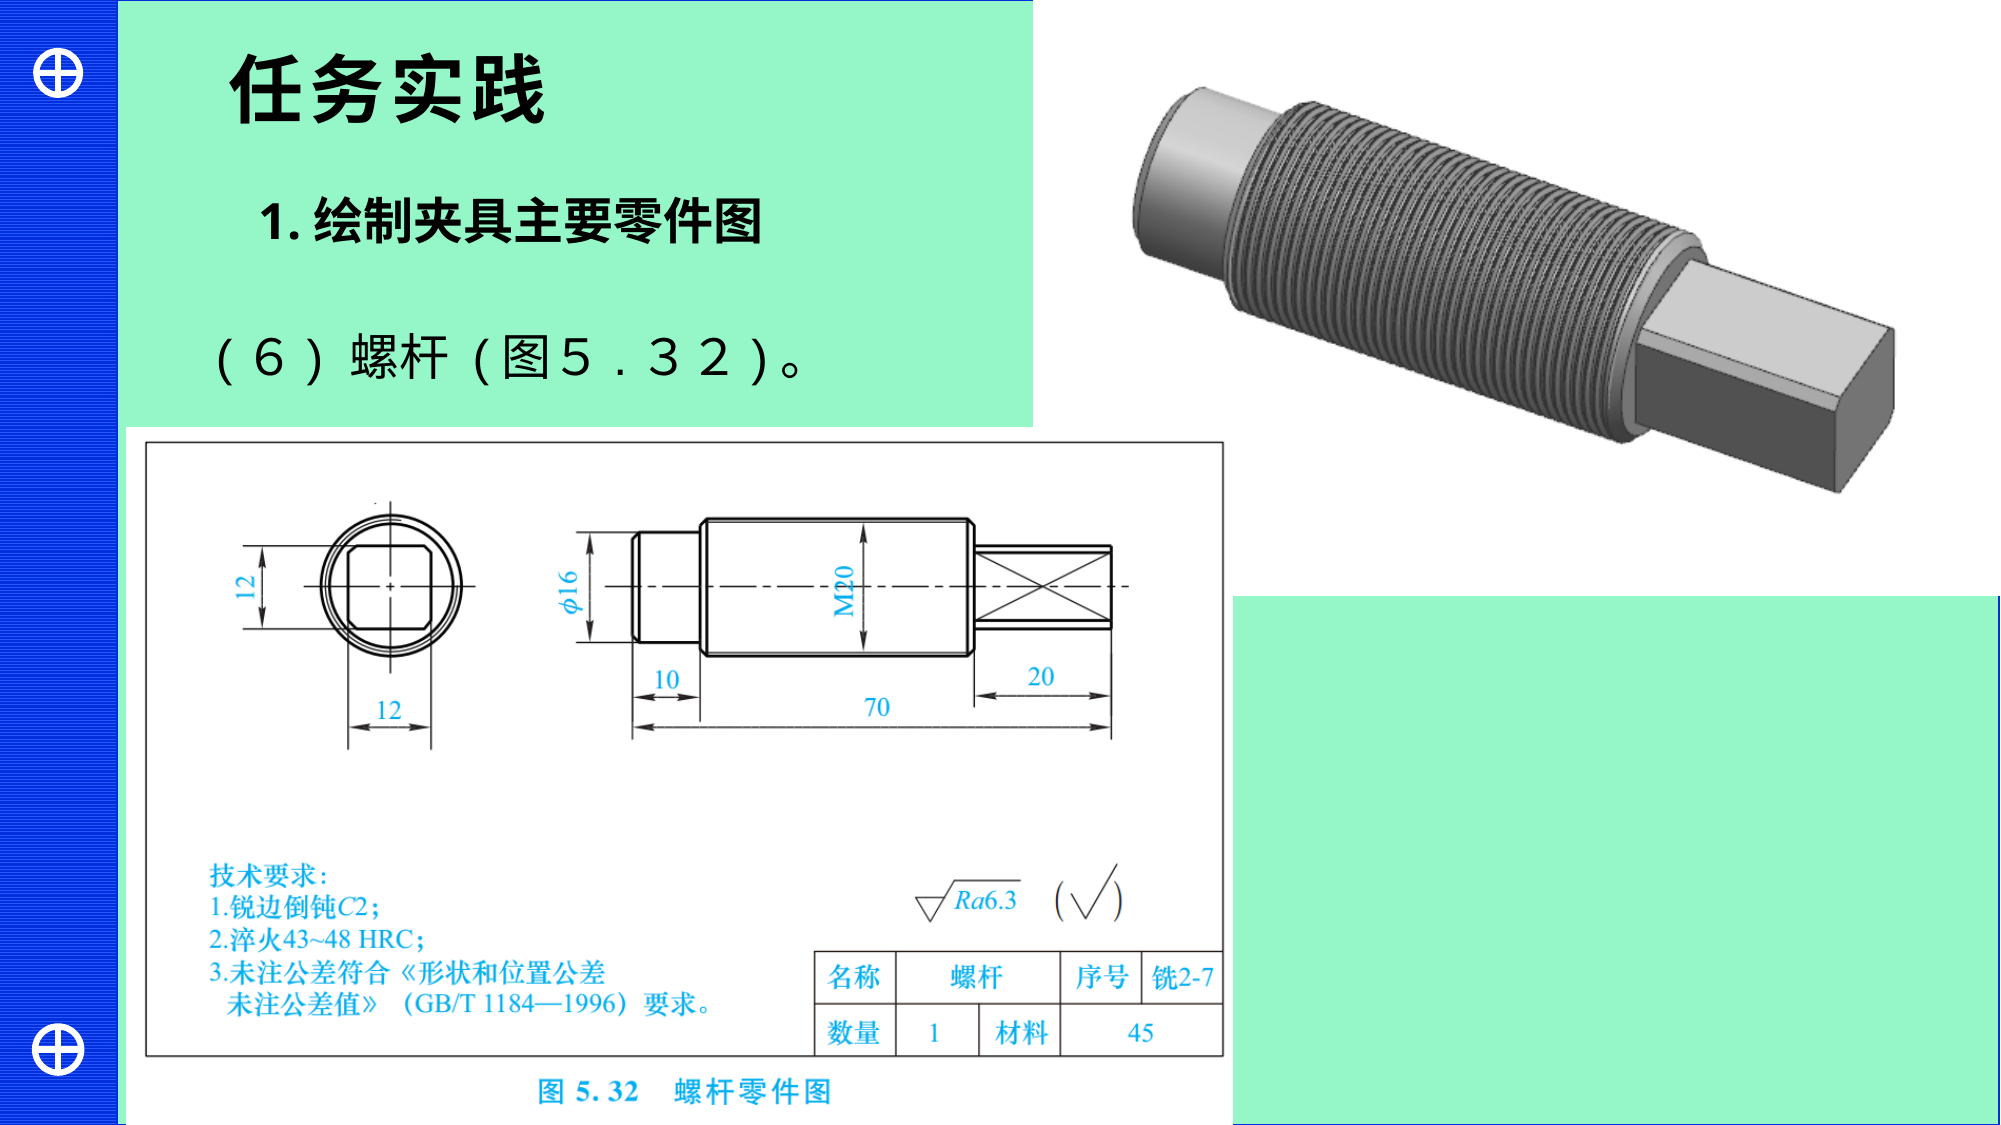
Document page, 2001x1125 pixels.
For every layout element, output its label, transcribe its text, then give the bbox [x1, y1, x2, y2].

text_box 任务实践 [126, 18, 1033, 140]
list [1033, 0, 2000, 596]
picture [126, 427, 1233, 1125]
text_box (６) 螺杆 (图５.３２)。 [126, 287, 1033, 427]
text_box 1.绘制夹具主要零件图 [243, 182, 1033, 258]
